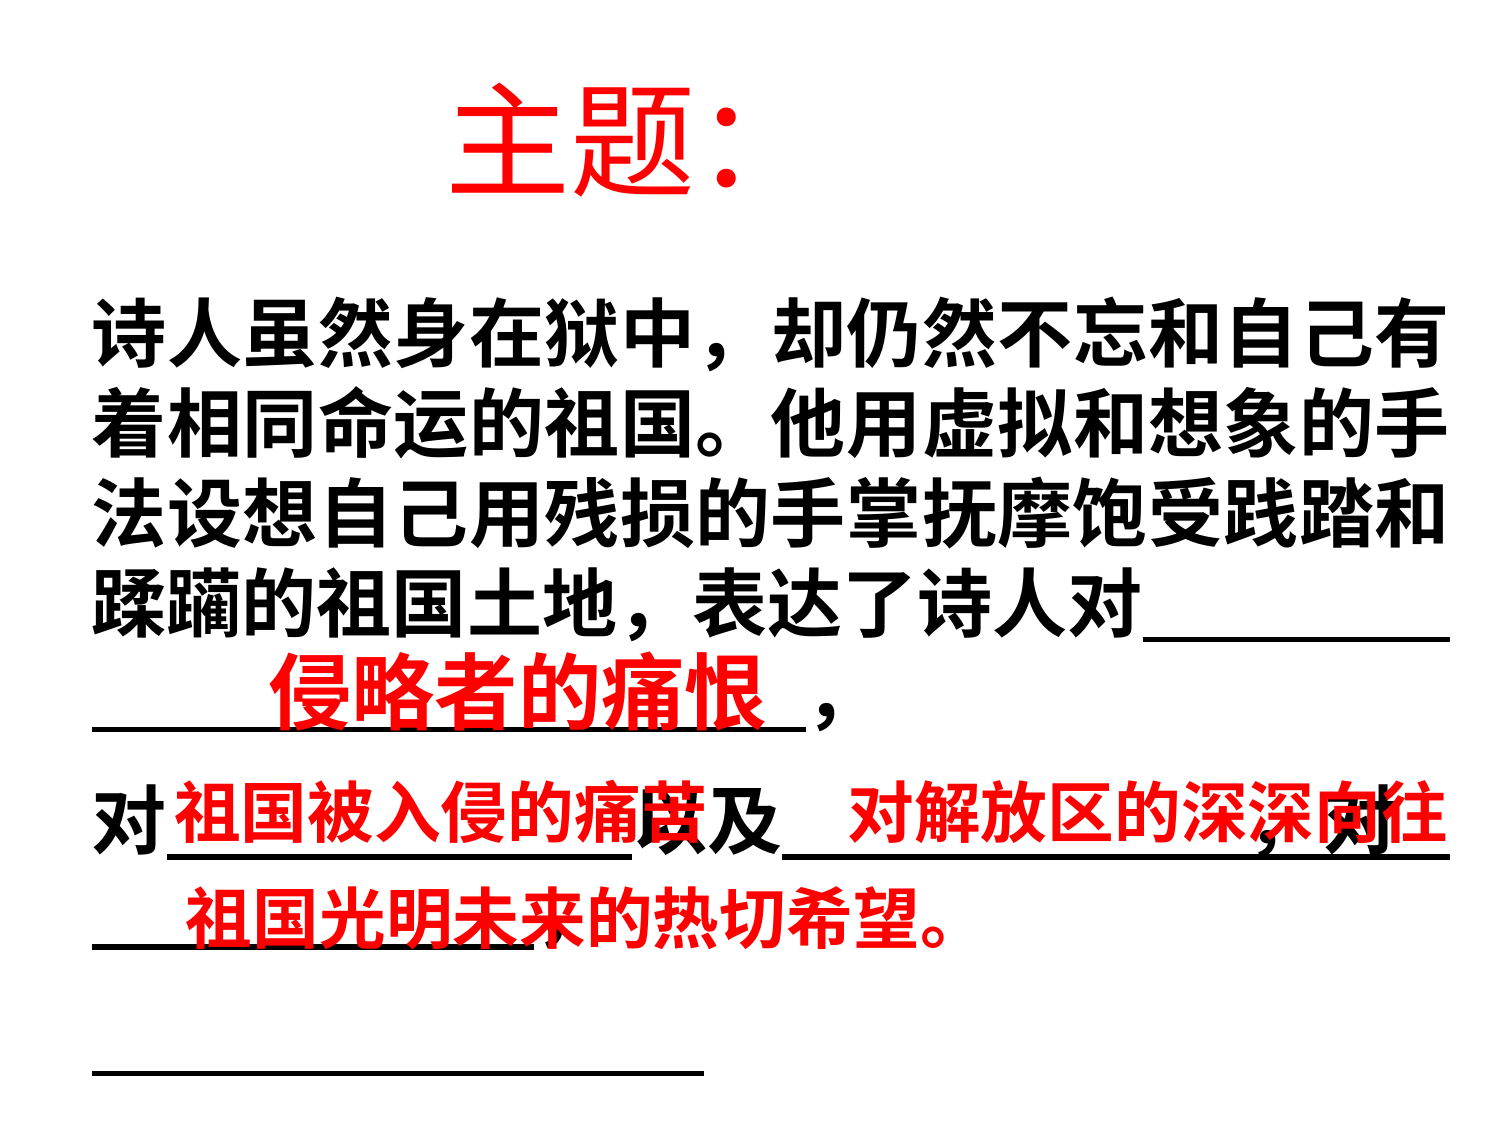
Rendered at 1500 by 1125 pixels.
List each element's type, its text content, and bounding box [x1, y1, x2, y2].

text_box 对解放区的深深向往 [832, 763, 1500, 858]
text_box 侵略者的痛恨 [253, 633, 869, 748]
text_box 主题： [431, 54, 836, 220]
text_box 诗人虽然身在狱中，却仍然不忘和自己有着相同命运的祖国。他用虚拟和想象的手法设想自己用残损的手掌抚摩饱受践踏和蹂躏的祖国土地，表达了诗人对 ， 对 以及 ，对 ， [76, 278, 1465, 1125]
text_box 祖国被入侵的痛苦 [159, 763, 750, 858]
text_box 祖国光明未来的热切希望。 [171, 869, 1057, 965]
